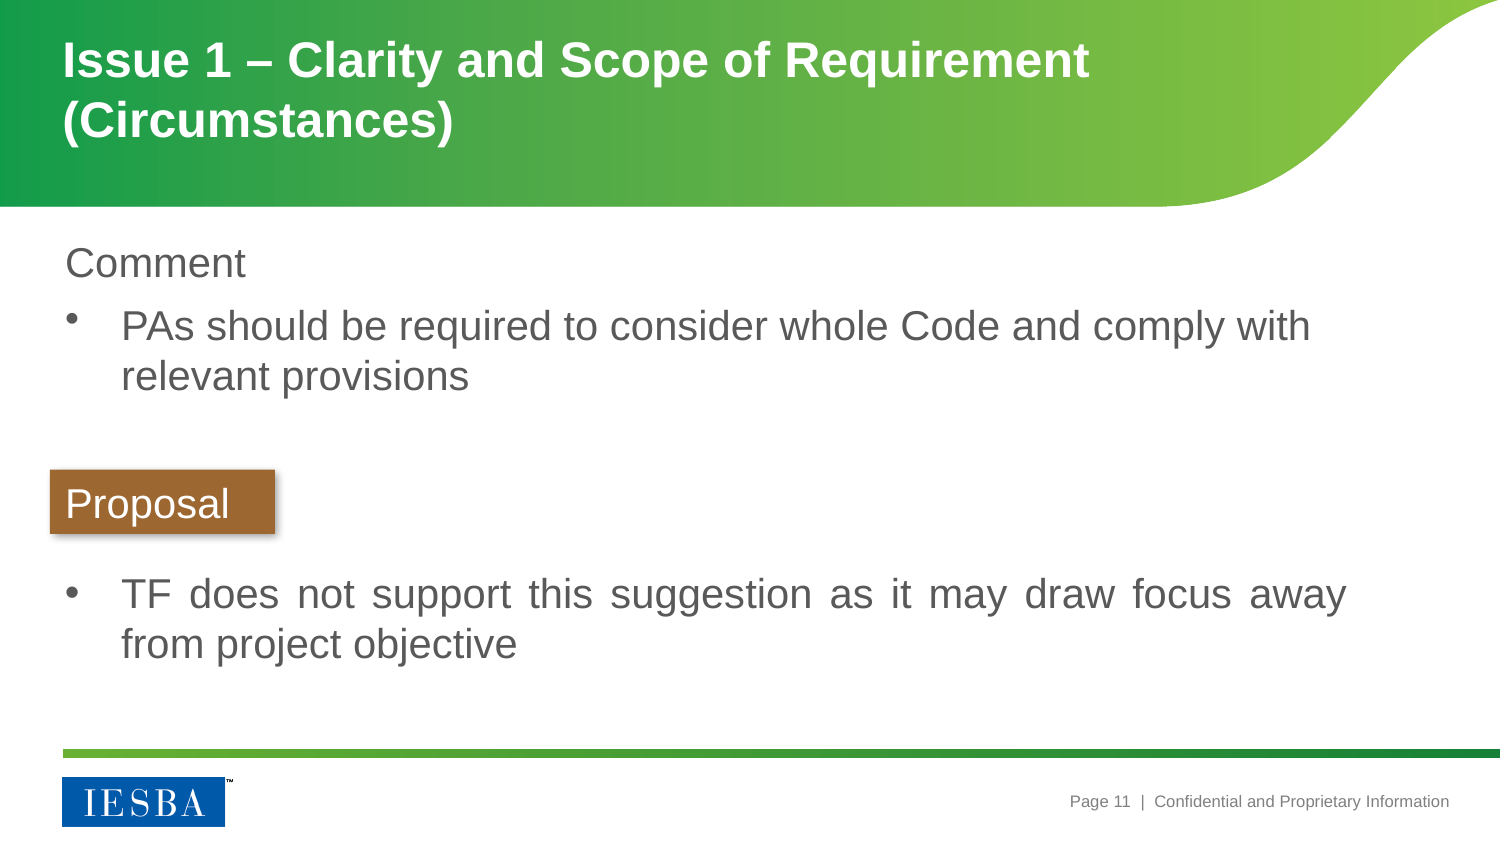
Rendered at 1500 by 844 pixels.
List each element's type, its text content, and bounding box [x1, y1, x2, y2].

picture [62, 777, 233, 827]
title Issue 1 – Clarity and Scope of Requirement (Circumstances) [62, 84, 1388, 150]
text_box Proposal [49, 469, 275, 534]
text_box TF does not support this suggestion as it may draw focus away from project objective [50, 559, 1363, 675]
picture [0, 0, 1500, 207]
text_box Comment PAs should be required to consider whole Code and comply with relevant provisions [50, 228, 1438, 447]
